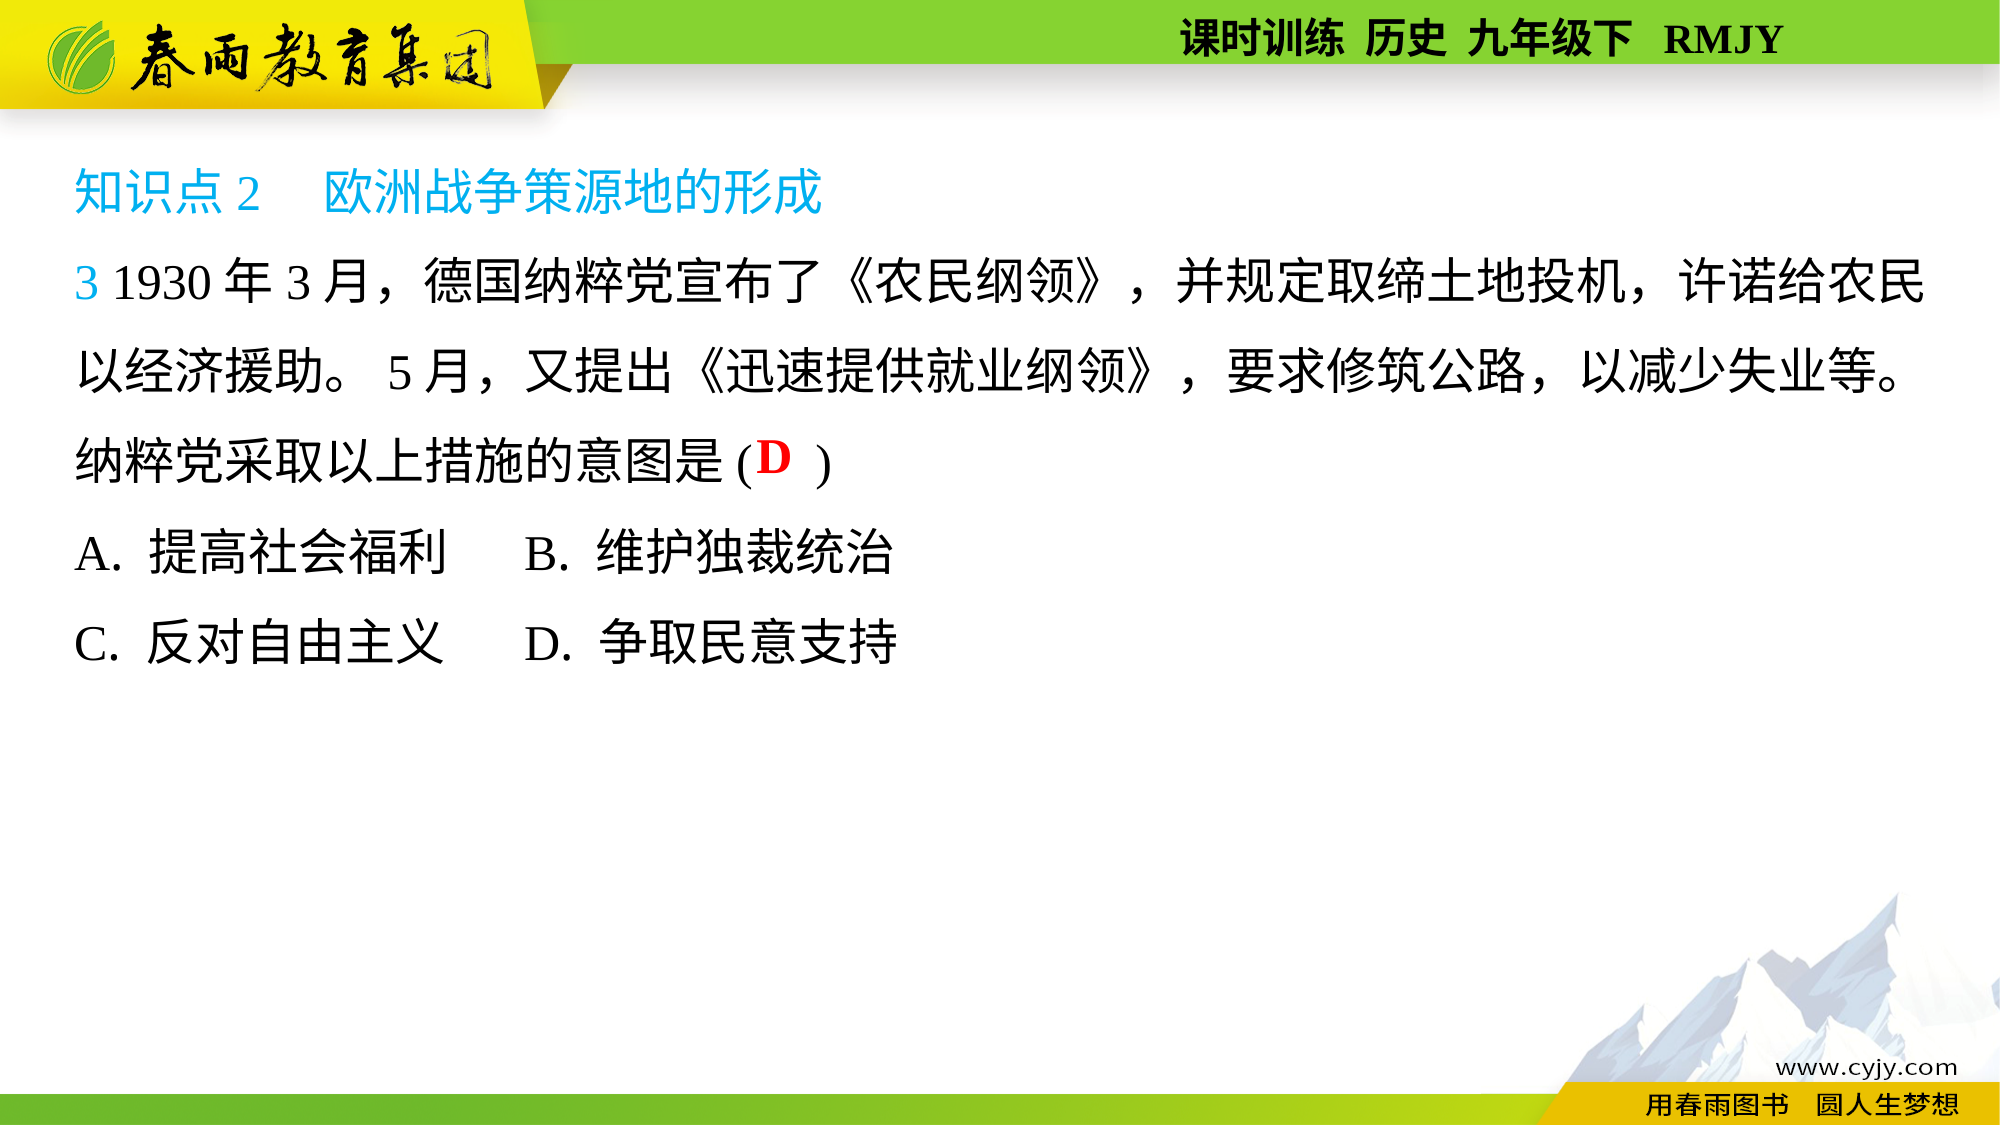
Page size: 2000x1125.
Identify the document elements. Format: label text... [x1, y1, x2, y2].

text_box D [741, 415, 808, 491]
list 知识点2 欧洲战争策源地的形成 3 1930年3月，德国纳粹党宣布了《农民纲领》，并规定取缔土地投机，许诺给农民以经济援助。5月，又提出《迅速提供就业纲领》，要求修筑公路，以减少失业等。纳粹党采取以上措施的意图是( ) A. 提高社会福利 B. 维护独裁统治 C. 反对自由主义 D. 争取民意支持 [59, 122, 1944, 683]
picture [0, 0, 2000, 1125]
